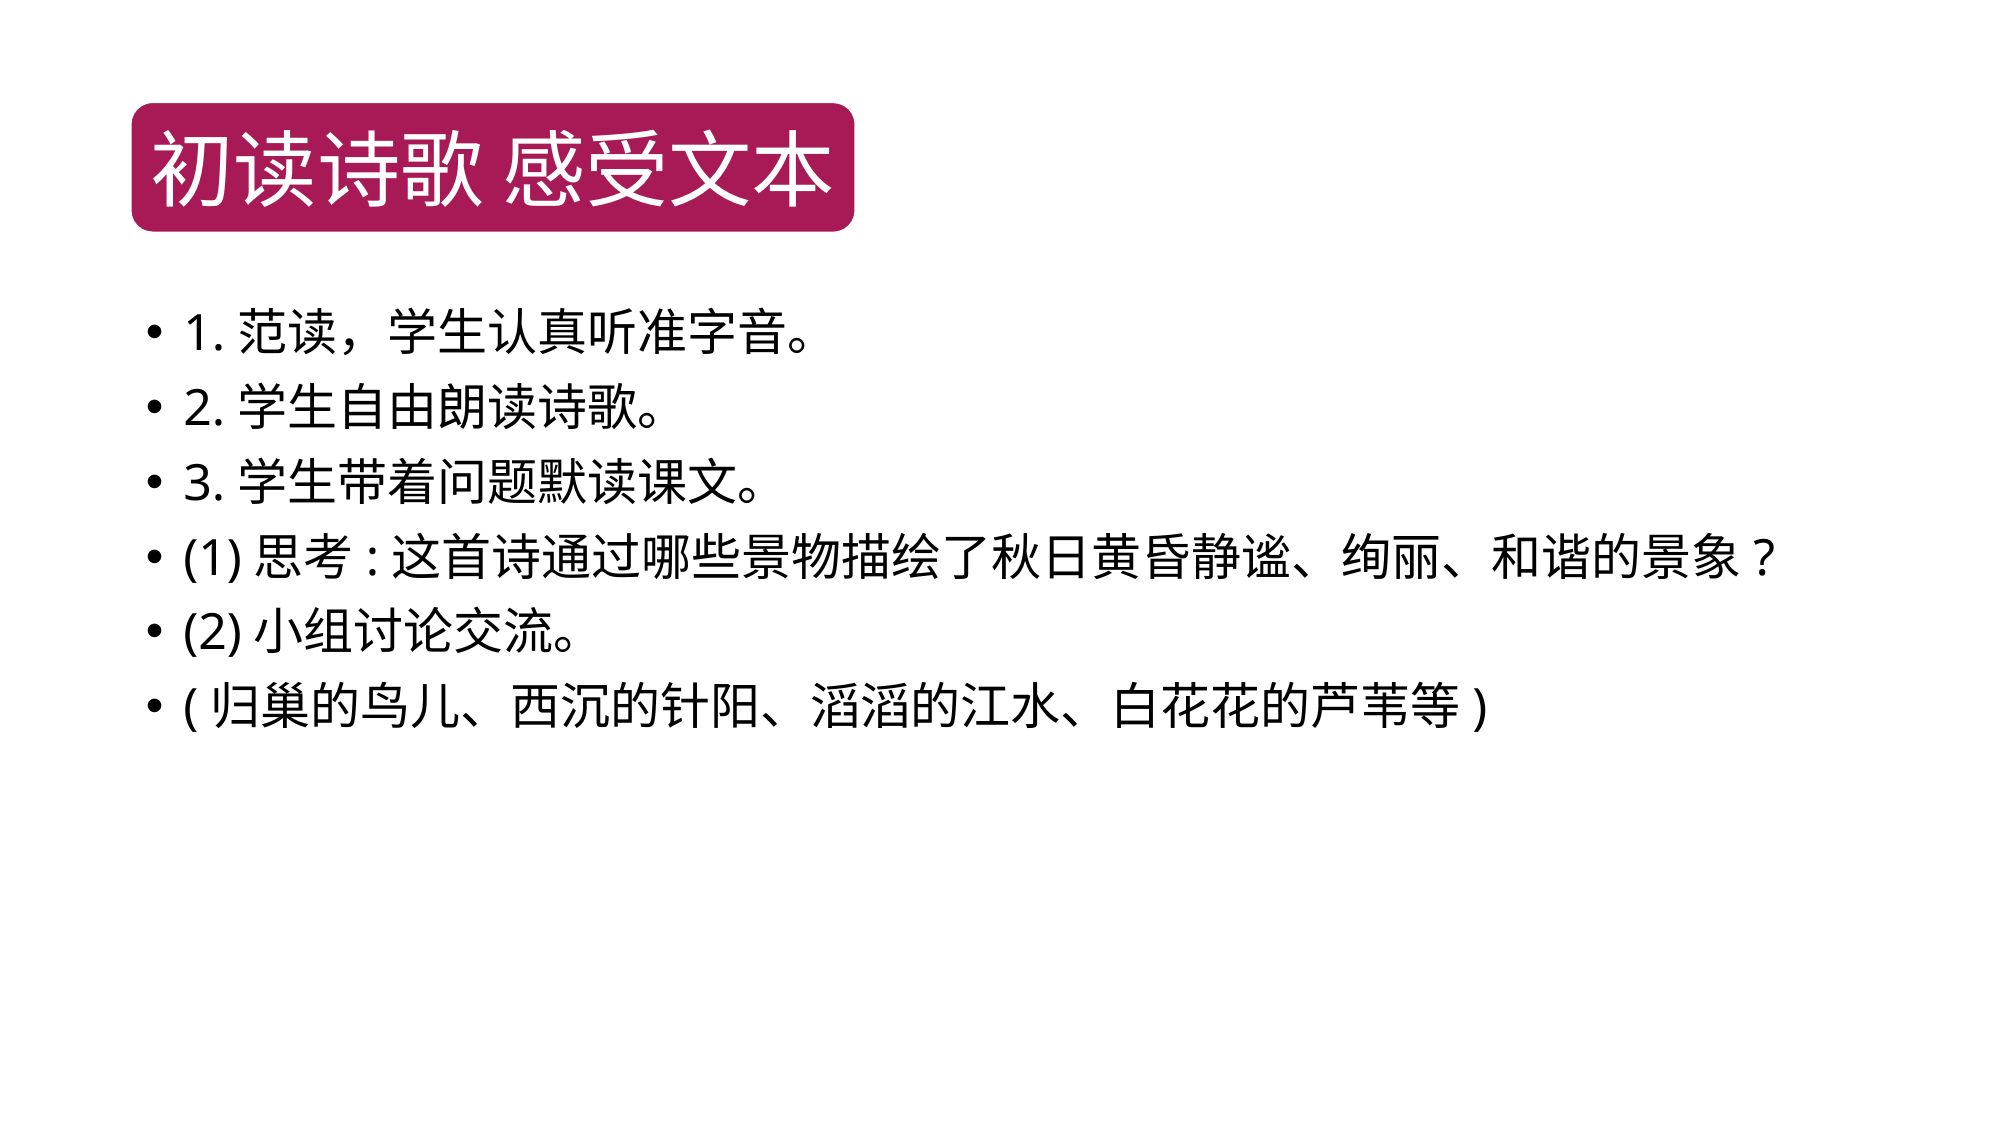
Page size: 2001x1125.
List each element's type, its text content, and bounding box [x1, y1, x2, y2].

text_box 初读诗歌 感受文本 [130, 102, 856, 233]
list 1.范读，学生认真听准字音。 2.学生自由朗读诗歌。 3.学生带着问题默读课文。 (1)思考:这首诗通过哪些景物描绘了秋日黄昏静谧、绚丽、和谐的景象? (2)小组讨论交流。 (归巢的鸟儿、西沉的针阳、滔滔的江水、白花花的芦苇等) [130, 299, 1822, 926]
